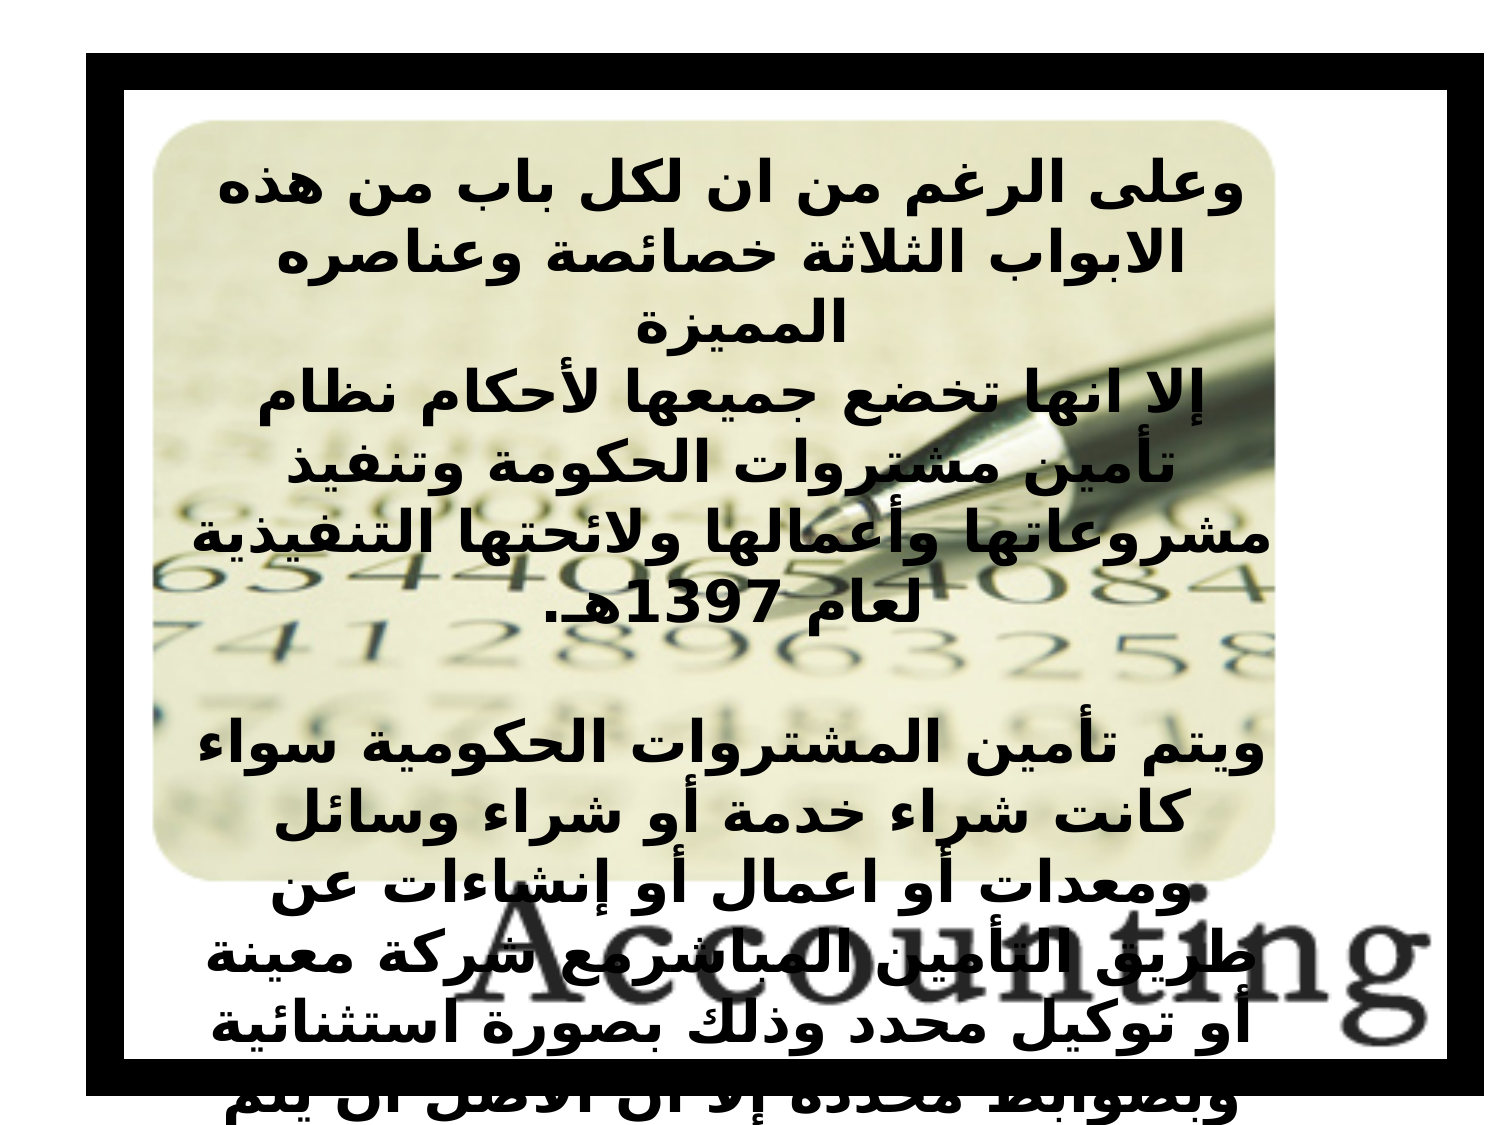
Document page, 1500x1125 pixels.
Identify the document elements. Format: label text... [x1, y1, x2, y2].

picture [123, 89, 1448, 1059]
text_box وعلى الرغم من ان لكل باب من هذه الابواب الثلاثة خصائصة وعناصره المميزة إلا انها تخضع جميعها لأحكام نظام تأمين مشتروات الحكومة وتنفيذ مشروعاتها وأعمالها ولائحتها التنفيذية لعام 1397هـ. ويتم تأمين المشتروات الحكومية سواء كانت شراء خدمة أو شراء وسائل ومعدات أو اعمال أو إنشاءات عن طريق التأمين المباشرمع شركة معينة أو توكيل محدد وذلك بصورة استثنائية وبضوابط محددة إلا ان الاصل ان يتم طرح جميع المشاريع والاعمال الحكومية في منافسة عامه مع مراعاة ان الاعمال الاستشارية من ذلك حيث يكتفى بطرحها في منافسات محدودة. [171, 1066, 1294, 1125]
